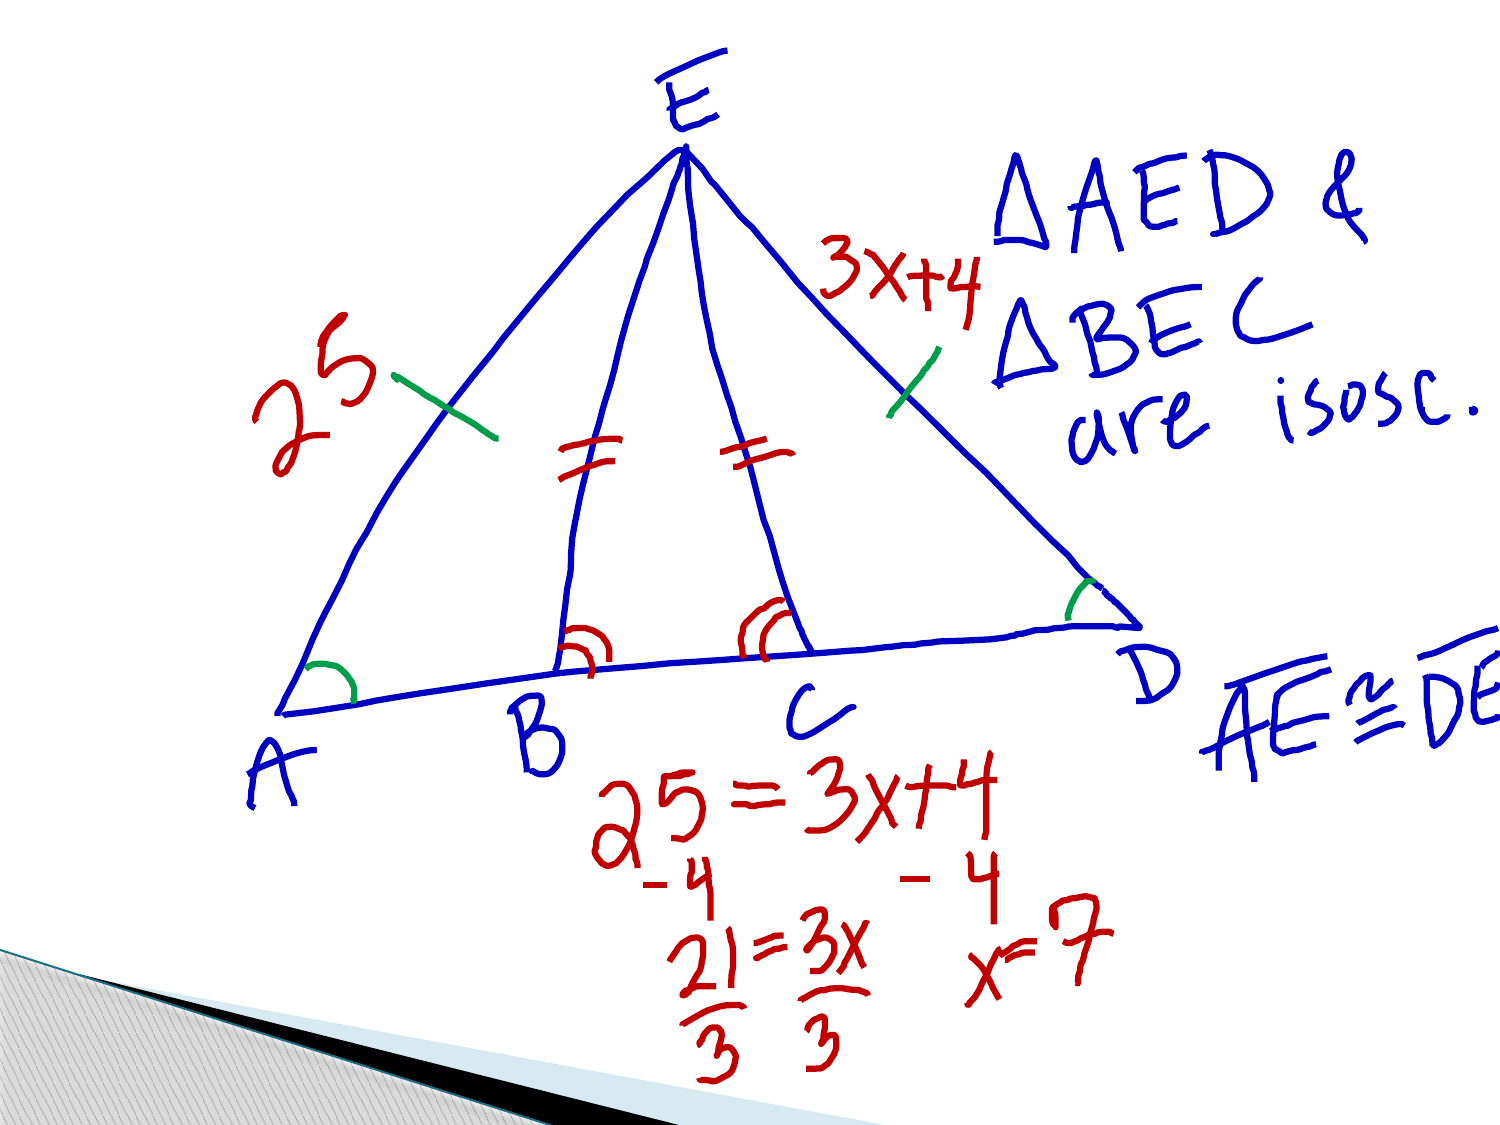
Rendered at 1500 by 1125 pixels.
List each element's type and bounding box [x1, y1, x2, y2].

text_box [907, 274, 925, 279]
text_box [927, 274, 944, 279]
text_box [719, 437, 767, 453]
text_box [1201, 721, 1270, 754]
text_box [1137, 286, 1202, 308]
text_box [1272, 724, 1317, 755]
text_box [282, 670, 582, 717]
text_box [1471, 406, 1477, 414]
text_box [733, 782, 779, 790]
text_box [799, 987, 869, 1002]
text_box [1161, 393, 1210, 447]
text_box [1071, 303, 1137, 376]
text_box [1150, 323, 1191, 344]
text_box [661, 771, 704, 841]
text_box [888, 276, 907, 301]
text_box [1428, 676, 1462, 747]
text_box [1208, 230, 1219, 239]
text_box [1416, 372, 1449, 423]
text_box [1276, 668, 1332, 700]
text_box [761, 612, 792, 662]
text_box [509, 694, 564, 776]
text_box [1272, 697, 1297, 728]
text_box [993, 299, 1057, 389]
text_box [905, 784, 925, 788]
text_box [563, 627, 611, 662]
text_box [867, 774, 883, 802]
text_box [1307, 379, 1332, 434]
text_box [1080, 159, 1107, 205]
text_box [668, 936, 717, 997]
text_box [698, 1026, 737, 1083]
text_box [392, 374, 499, 440]
text_box [888, 346, 941, 419]
text_box [841, 923, 854, 945]
text_box [688, 151, 1093, 635]
text_box [739, 599, 785, 659]
text_box [1270, 715, 1330, 732]
text_box [959, 759, 985, 787]
text_box [1224, 655, 1328, 687]
text_box [986, 976, 1001, 1000]
text_box [1004, 951, 1035, 961]
text_box [559, 145, 813, 669]
text_box [753, 934, 784, 944]
text_box [672, 99, 719, 130]
text_box [1070, 411, 1116, 463]
text_box [254, 381, 330, 475]
text_box [681, 1004, 745, 1026]
text_box [1424, 674, 1432, 744]
text_box [770, 589, 1141, 658]
text_box [668, 82, 692, 106]
text_box [1141, 170, 1158, 201]
text_box [1153, 330, 1201, 356]
text_box [689, 858, 706, 888]
text_box [1473, 665, 1499, 723]
text_box [970, 953, 986, 974]
text_box [1116, 646, 1179, 702]
text_box [1066, 580, 1094, 621]
text_box [558, 460, 616, 481]
text_box [254, 739, 282, 768]
text_box [668, 89, 709, 111]
text_box [247, 749, 317, 776]
text_box [864, 250, 888, 276]
text_box [1064, 938, 1091, 985]
text_box [558, 645, 594, 679]
text_box [1480, 650, 1499, 668]
text_box [983, 751, 993, 840]
text_box [869, 252, 905, 297]
text_box [593, 782, 639, 869]
text_box [856, 775, 899, 843]
text_box [1218, 733, 1256, 782]
text_box [305, 663, 356, 702]
text_box [788, 685, 849, 738]
text_box [1069, 201, 1108, 209]
text_box [923, 258, 929, 312]
text_box [1347, 674, 1394, 706]
text_box [276, 149, 684, 717]
text_box [949, 258, 972, 290]
text_box [1051, 895, 1098, 940]
text_box [1417, 627, 1499, 659]
text_box [1219, 685, 1248, 743]
text_box [966, 947, 1002, 1006]
text_box [1356, 706, 1396, 725]
text_box [801, 908, 836, 972]
text_box [1324, 151, 1366, 243]
text_box [248, 763, 296, 809]
text_box [319, 314, 374, 405]
text_box [848, 702, 859, 711]
text_box [1120, 398, 1163, 452]
text_box [884, 805, 897, 828]
text_box [854, 946, 865, 968]
text_box [918, 764, 931, 829]
text_box [822, 237, 858, 297]
text_box [1377, 372, 1400, 425]
text_box [964, 256, 978, 331]
text_box [522, 749, 528, 773]
text_box [559, 437, 623, 453]
text_box [655, 49, 728, 83]
text_box [1142, 196, 1178, 228]
text_box [1279, 395, 1294, 442]
text_box [973, 279, 981, 288]
text_box [1133, 154, 1187, 173]
text_box [837, 922, 869, 974]
text_box [733, 451, 794, 468]
text_box [990, 775, 998, 781]
text_box [1342, 383, 1364, 421]
text_box [554, 650, 580, 672]
text_box [1476, 682, 1499, 698]
text_box [928, 784, 957, 789]
text_box [1276, 376, 1286, 385]
text_box [1203, 153, 1271, 234]
text_box [1089, 581, 1103, 591]
text_box [1234, 277, 1313, 342]
text_box [733, 801, 786, 807]
text_box [1143, 186, 1180, 203]
text_box [993, 154, 1047, 248]
text_box [992, 852, 997, 925]
text_box [726, 927, 734, 989]
text_box [755, 946, 788, 959]
text_box [594, 657, 763, 671]
text_box [998, 940, 1037, 957]
text_box [805, 1015, 837, 1070]
text_box [1073, 205, 1122, 254]
text_box [704, 856, 712, 921]
text_box [966, 852, 992, 880]
text_box [1355, 723, 1405, 743]
text_box [805, 758, 856, 832]
text_box [1062, 931, 1114, 944]
text_box [1145, 305, 1177, 339]
